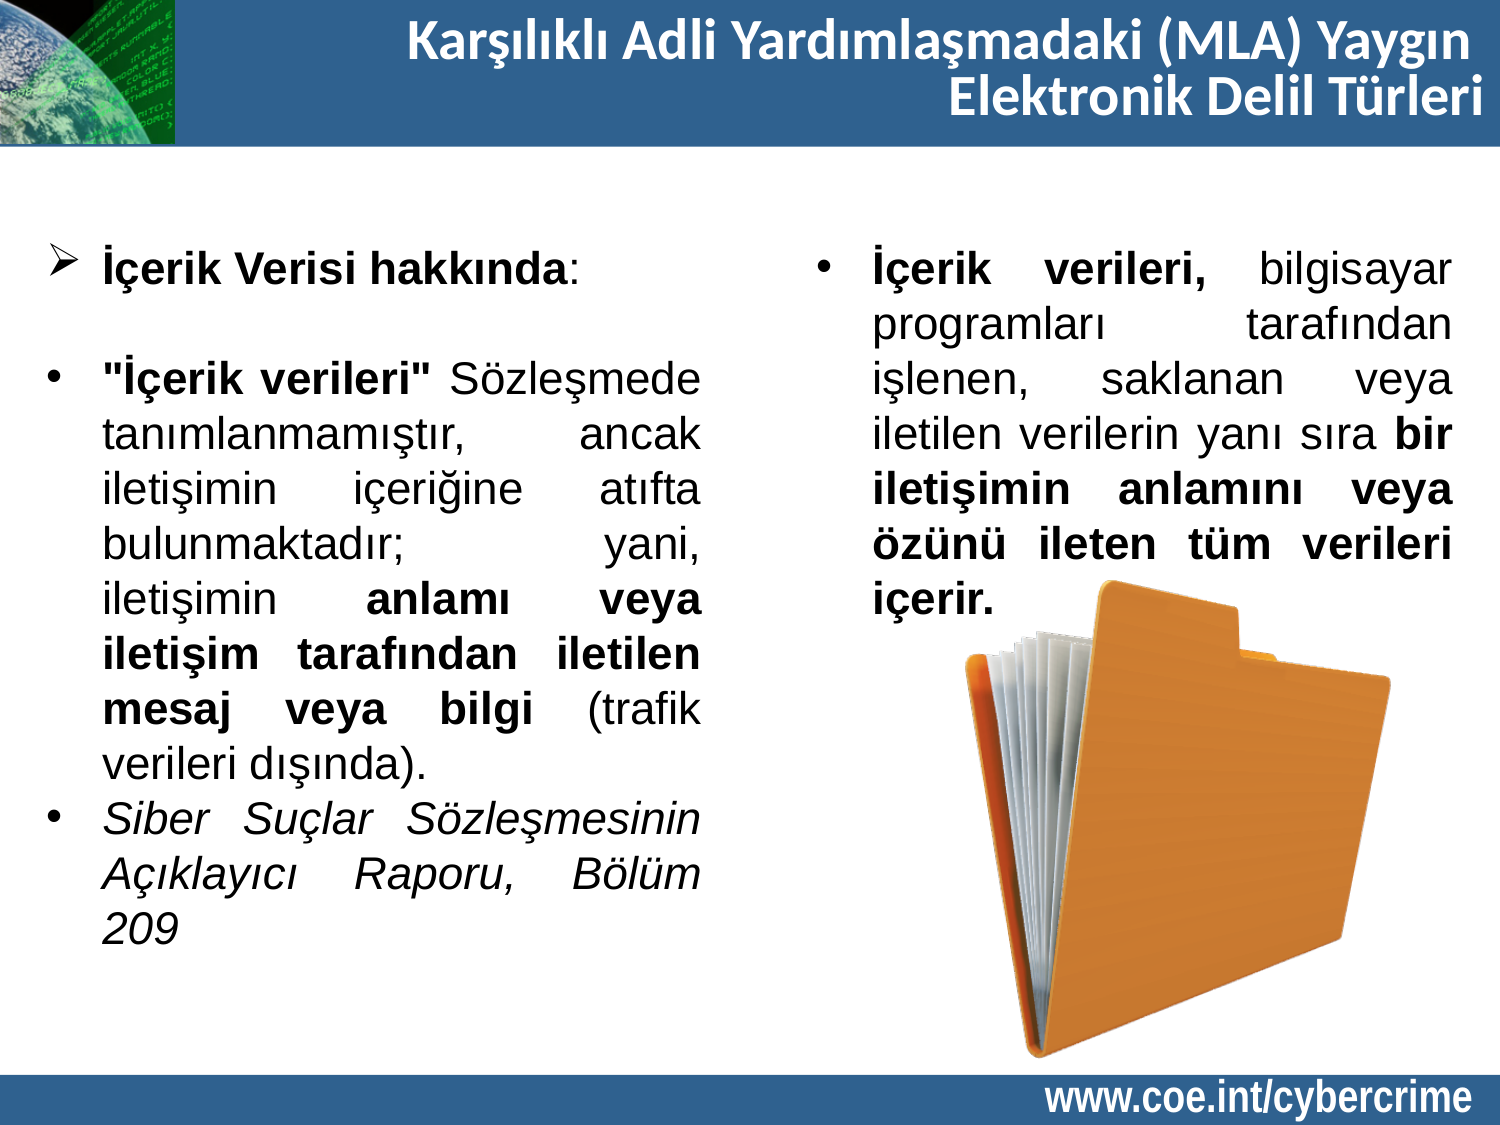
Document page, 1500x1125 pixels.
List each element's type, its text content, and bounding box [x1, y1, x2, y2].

text_box Karşılıklı Adli Yardımlaşmadaki (MLA) Yaygın Elektronik Delil Türleri [177, 0, 1500, 149]
text_box [0, 1073, 1030, 1125]
text_box İçerik verileri, bilgisayar programları tarafından işlenen, saklanan veya iletilen verilerin yanı sıra bir iletişimin anlamını veya özünü ileten tüm verileri içerir. [801, 231, 1469, 631]
picture [960, 553, 1469, 1065]
text_box İçerik Verisi hakkında: "İçerik verileri" Sözleşmede tanımlanmamıştır, ancak iletişimin içeriğine atıfta bulunmaktadır; yani, iletişimin anlamı veya iletişim tarafından iletilen mesaj veya bilgi (trafik verileri dışında). Siber Suçlar Sözleşmesinin Açıklayıcı Raporu, Bölüm 209 [31, 231, 717, 961]
text_box www.coe.int/cybercrime [1030, 1059, 1500, 1125]
picture [0, 0, 175, 144]
